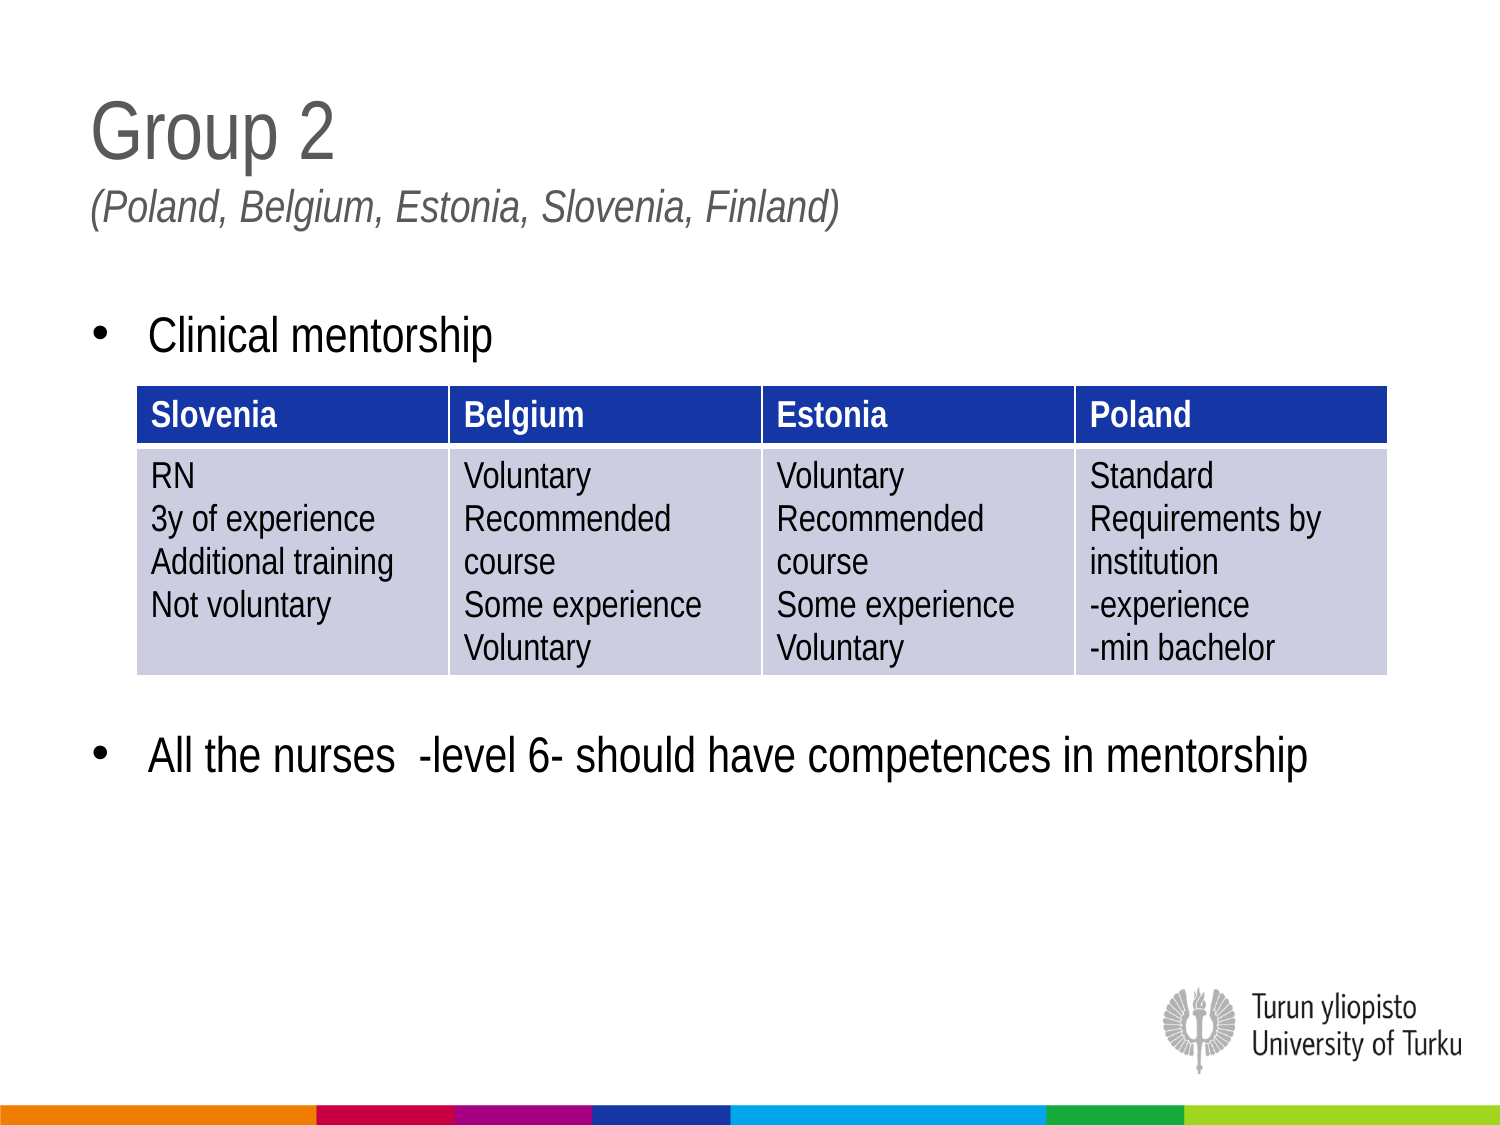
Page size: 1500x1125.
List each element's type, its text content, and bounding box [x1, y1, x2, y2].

table_cell Standard Requirements by institution -experience -min bachelor [1076, 449, 1387, 675]
title Group 2 (Poland, Belgium, Estonia, Slovenia, Finland) [75, 60, 1424, 248]
table_cell Voluntary Recommended course Some experience Voluntary [763, 449, 1074, 675]
table_header Belgium [450, 386, 761, 443]
table_header Slovenia [137, 386, 448, 443]
table_cell RN 3y of experience Additional training Not voluntary [137, 449, 448, 675]
picture [1047, 1105, 1500, 1125]
picture [0, 1105, 730, 1125]
table_cell Voluntary Recommended course Some experience Voluntary [450, 449, 761, 675]
table_header Estonia [763, 386, 1074, 443]
list Clinical mentorship All the nurses -level 6- should have competences in mentorship [76, 294, 1424, 1067]
picture [1163, 987, 1461, 1074]
table_header Poland [1076, 386, 1387, 443]
